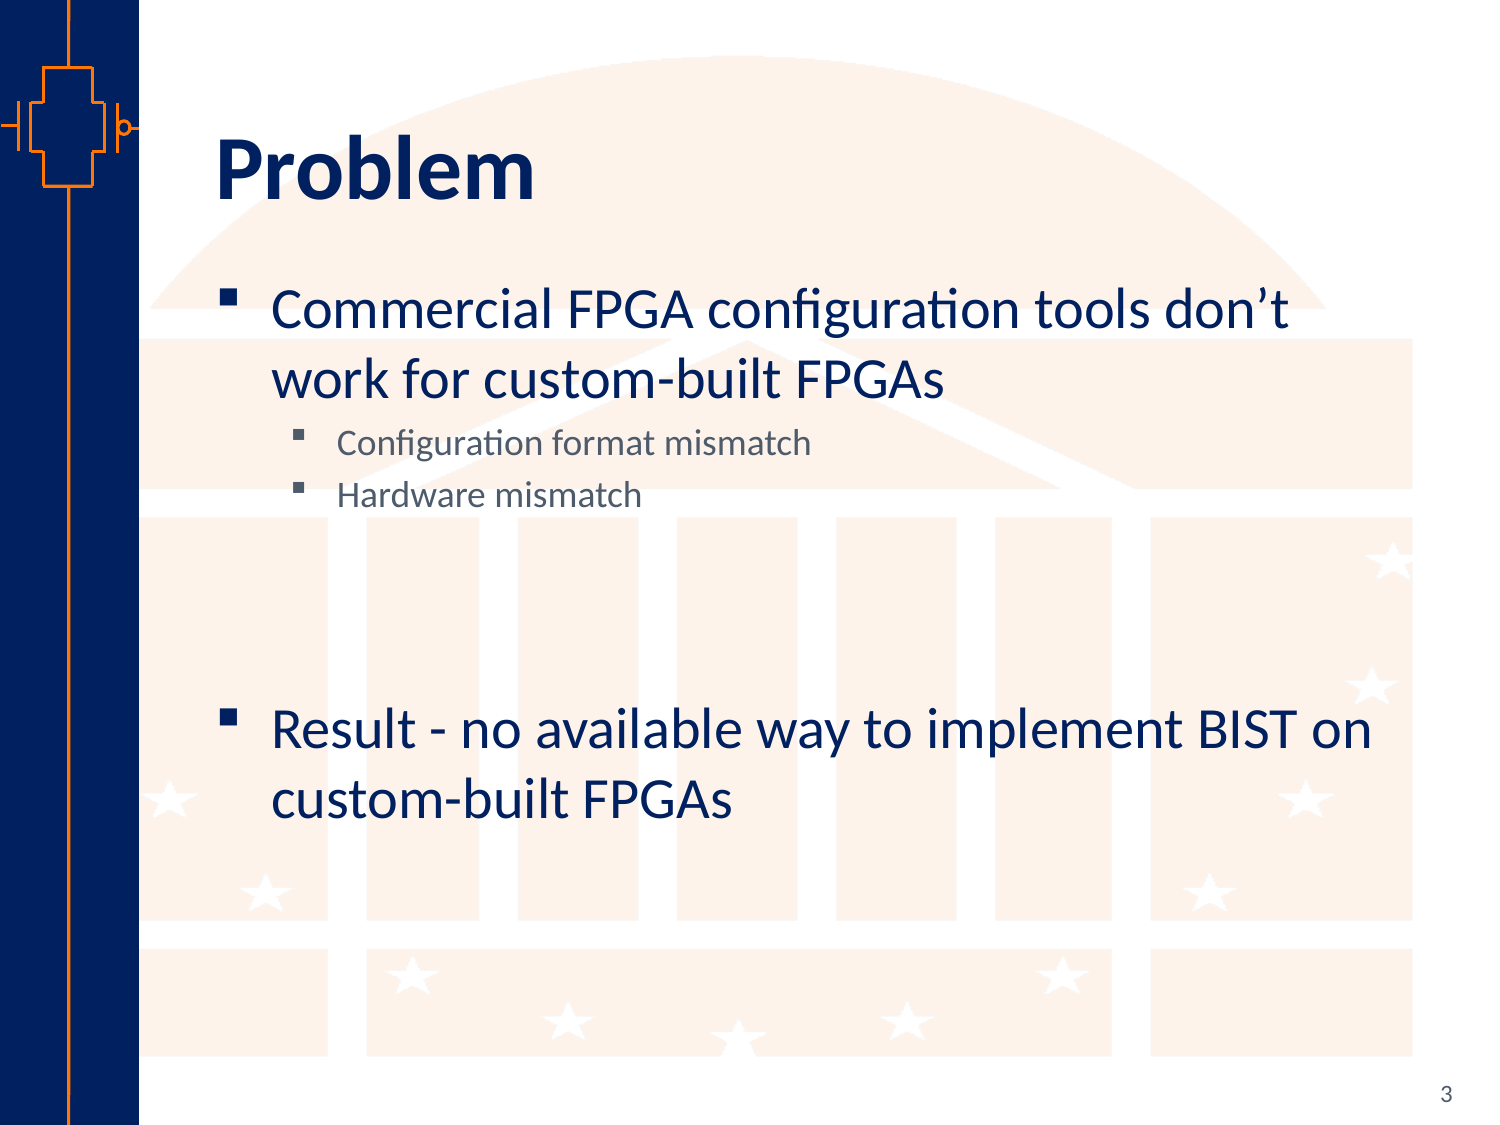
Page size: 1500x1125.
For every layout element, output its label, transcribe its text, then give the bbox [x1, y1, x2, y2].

list Commercial FPGA configuration tools don’t work for custom-built FPGAs Configuration format mismatch Hardware mismatch Result - no available way to implement BIST on custom-built FPGAs [200, 262, 1425, 988]
slide_number 3 [1425, 1062, 1488, 1123]
title Problem [200, 37, 1388, 225]
